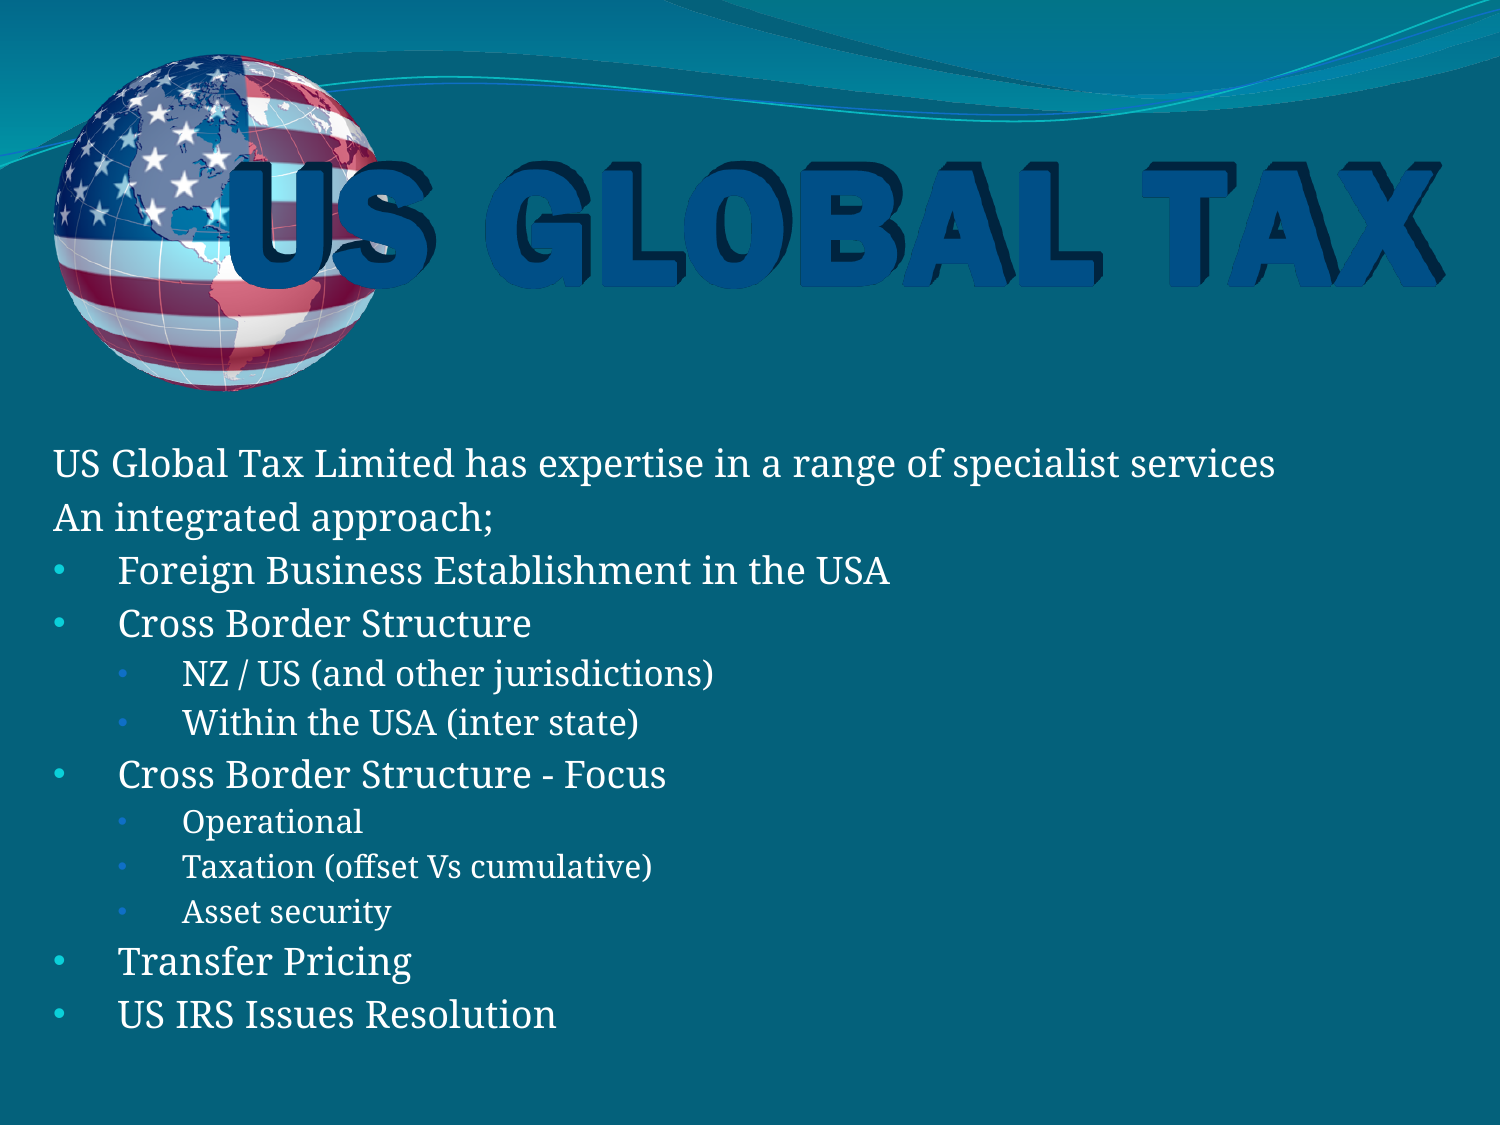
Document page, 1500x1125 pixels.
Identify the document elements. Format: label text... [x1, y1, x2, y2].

picture [747, 75, 1423, 116]
picture [603, 163, 685, 286]
picture [1229, 163, 1444, 286]
picture [487, 162, 589, 288]
picture [1143, 163, 1235, 286]
picture [685, 162, 791, 288]
subtitle US Global Tax Limited has expertise in a range of specialist services An integrated approach; Foreign Business Establishment in the USA Cross Border Structure NZ / US (and other jurisdictions) Within the USA (inter state) Cross Border Structure - Focus Operational Taxation (offset Vs cumulative) Asset security Transfer Pricing US IRS Issues Resolution [53, 432, 1459, 1047]
picture [1020, 163, 1102, 286]
picture [904, 163, 1014, 286]
picture [52, 55, 435, 391]
picture [802, 163, 904, 286]
